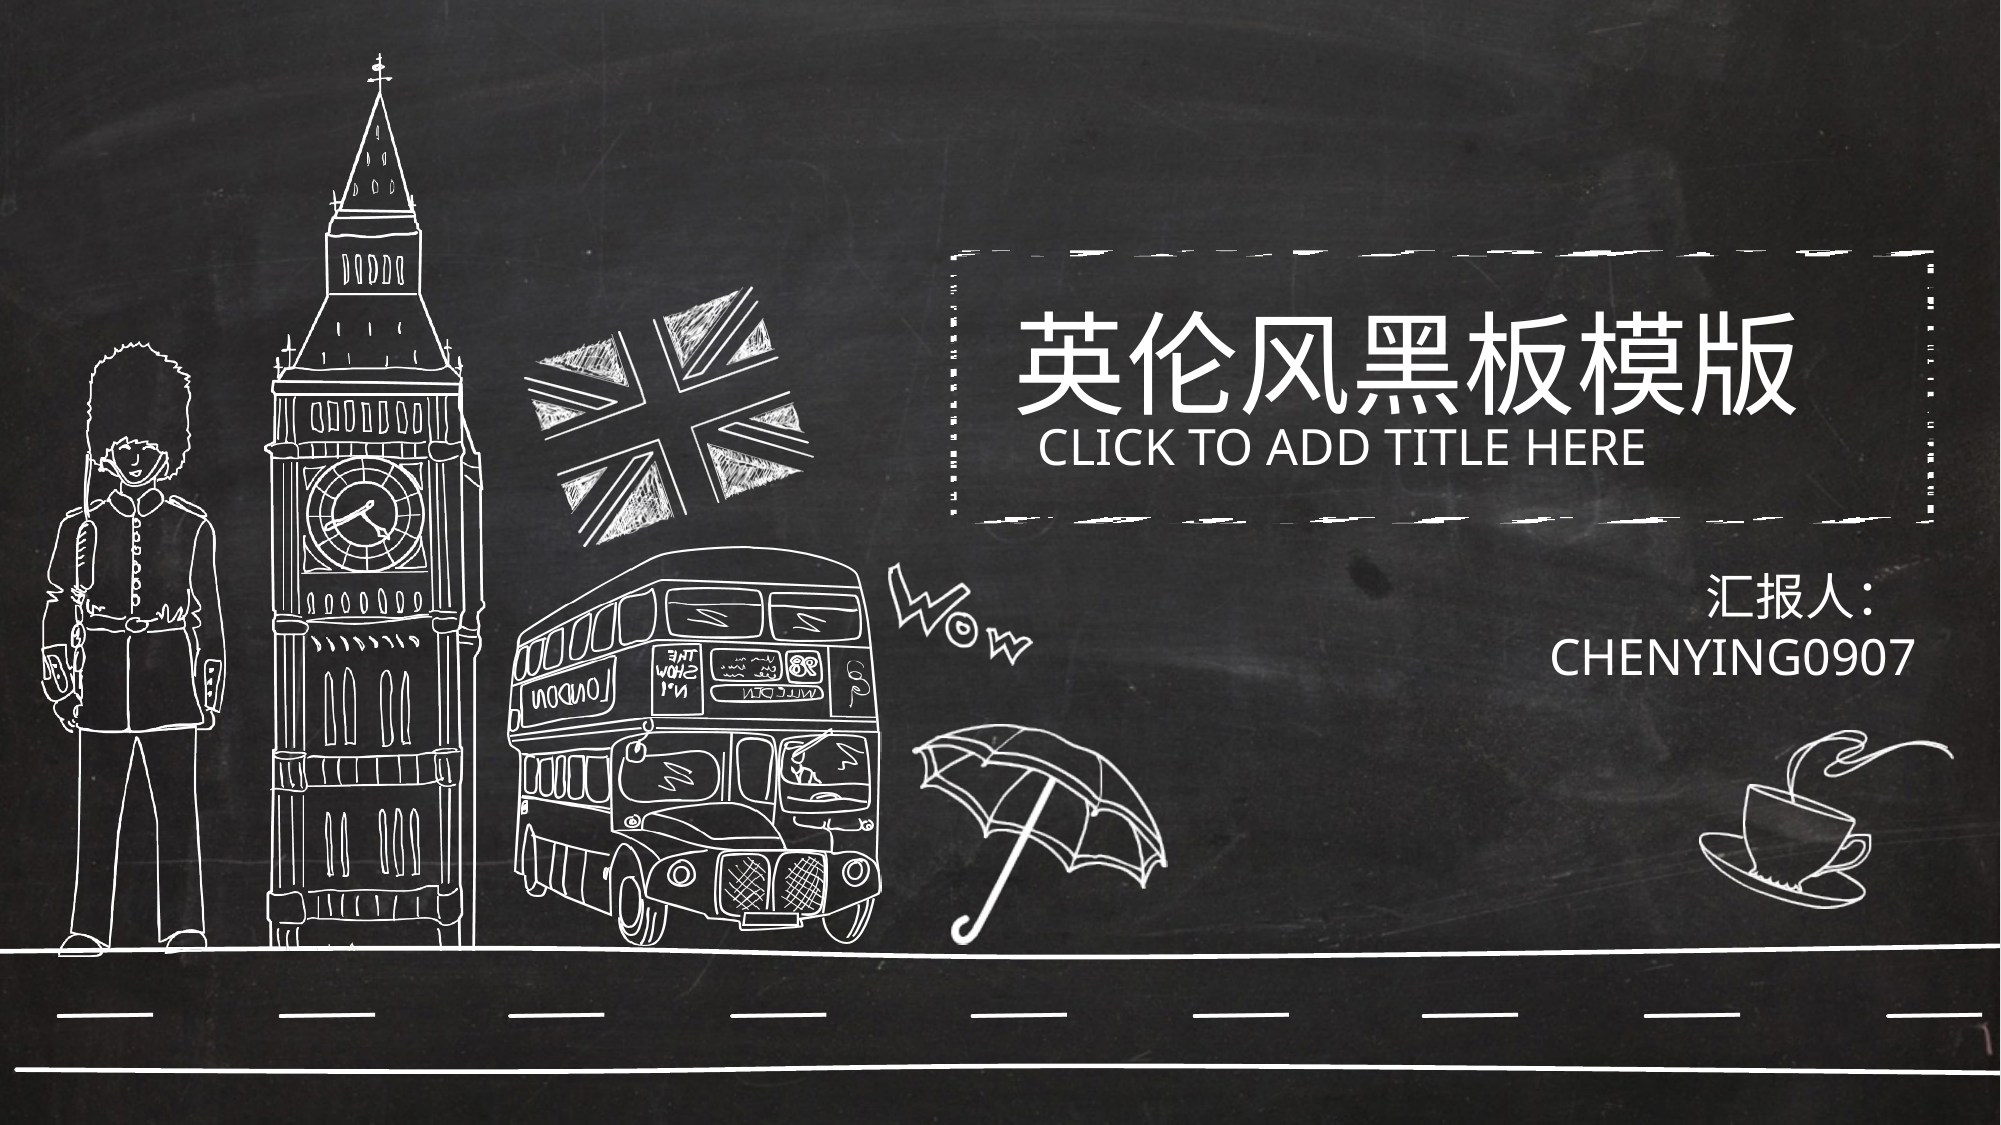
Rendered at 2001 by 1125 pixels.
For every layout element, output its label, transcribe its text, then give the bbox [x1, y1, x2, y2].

text_box [486, 944, 2000, 959]
text_box [950, 249, 1935, 524]
text_box [226, 947, 264, 951]
text_box CLICK TO ADD TITLE HERE [1023, 408, 1880, 483]
text_box [15, 1064, 2000, 1075]
text_box [0, 949, 41, 953]
text_box 英伦风黑板模版 [998, 286, 1890, 437]
picture [0, 0, 2001, 1125]
text_box 汇报人：CHENYING0907 [1353, 557, 1932, 693]
